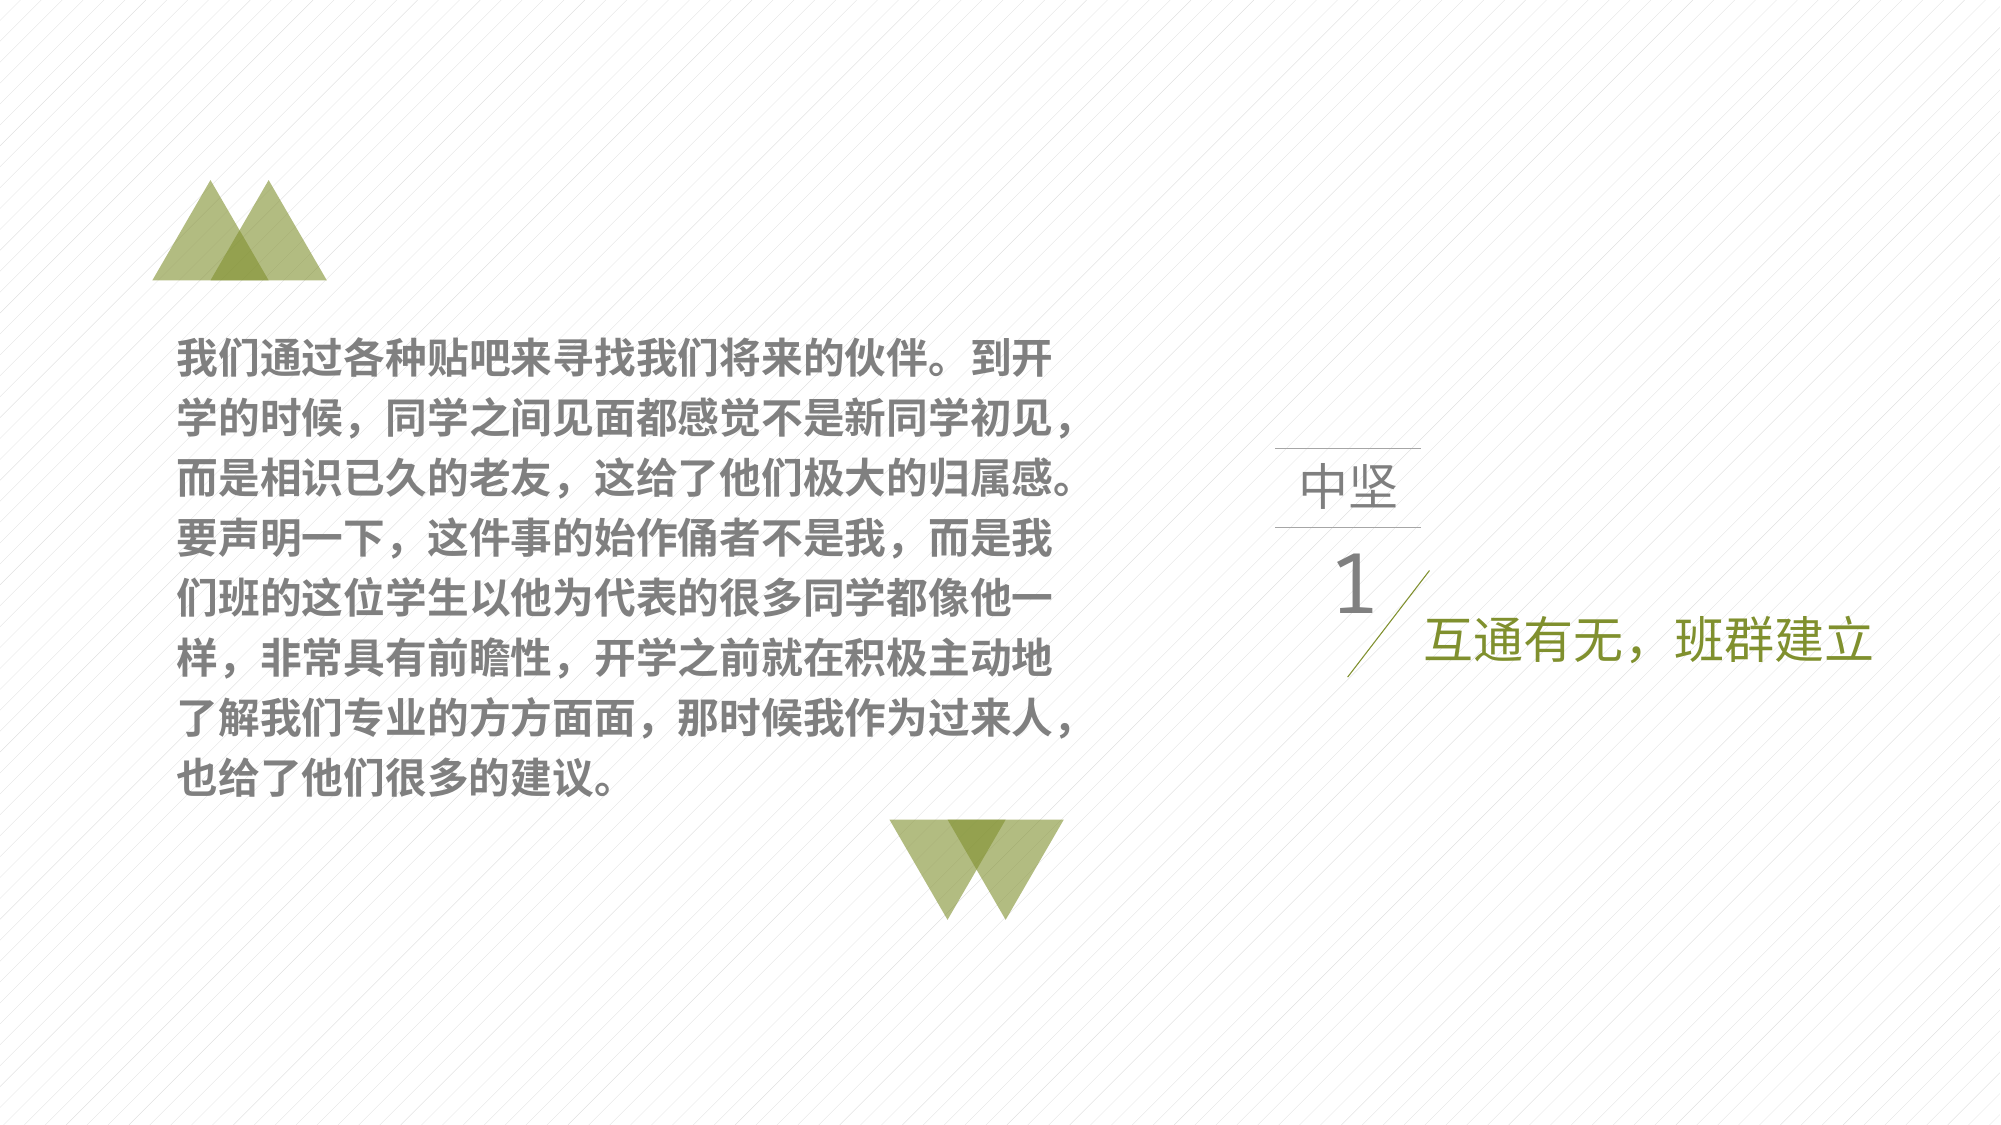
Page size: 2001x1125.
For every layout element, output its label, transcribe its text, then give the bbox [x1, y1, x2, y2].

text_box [152, 180, 327, 281]
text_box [889, 819, 1064, 920]
text_box 我们通过各种贴吧来寻找我们将来的伙伴。到开学的时候，同学之间见面都感觉不是新同学初见，而是相识已久的老友，这给了他们极大的归属感。要声明一下，这件事的始作俑者不是我，而是我们班的这位学生以他为代表的很多同学都像他一样，非常具有前瞻性，开学之前就在积极主动地了解我们专业的方方面面，那时候我作为过来人，也给了他们很多的建议。 [152, 305, 1078, 820]
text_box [1275, 447, 1935, 678]
